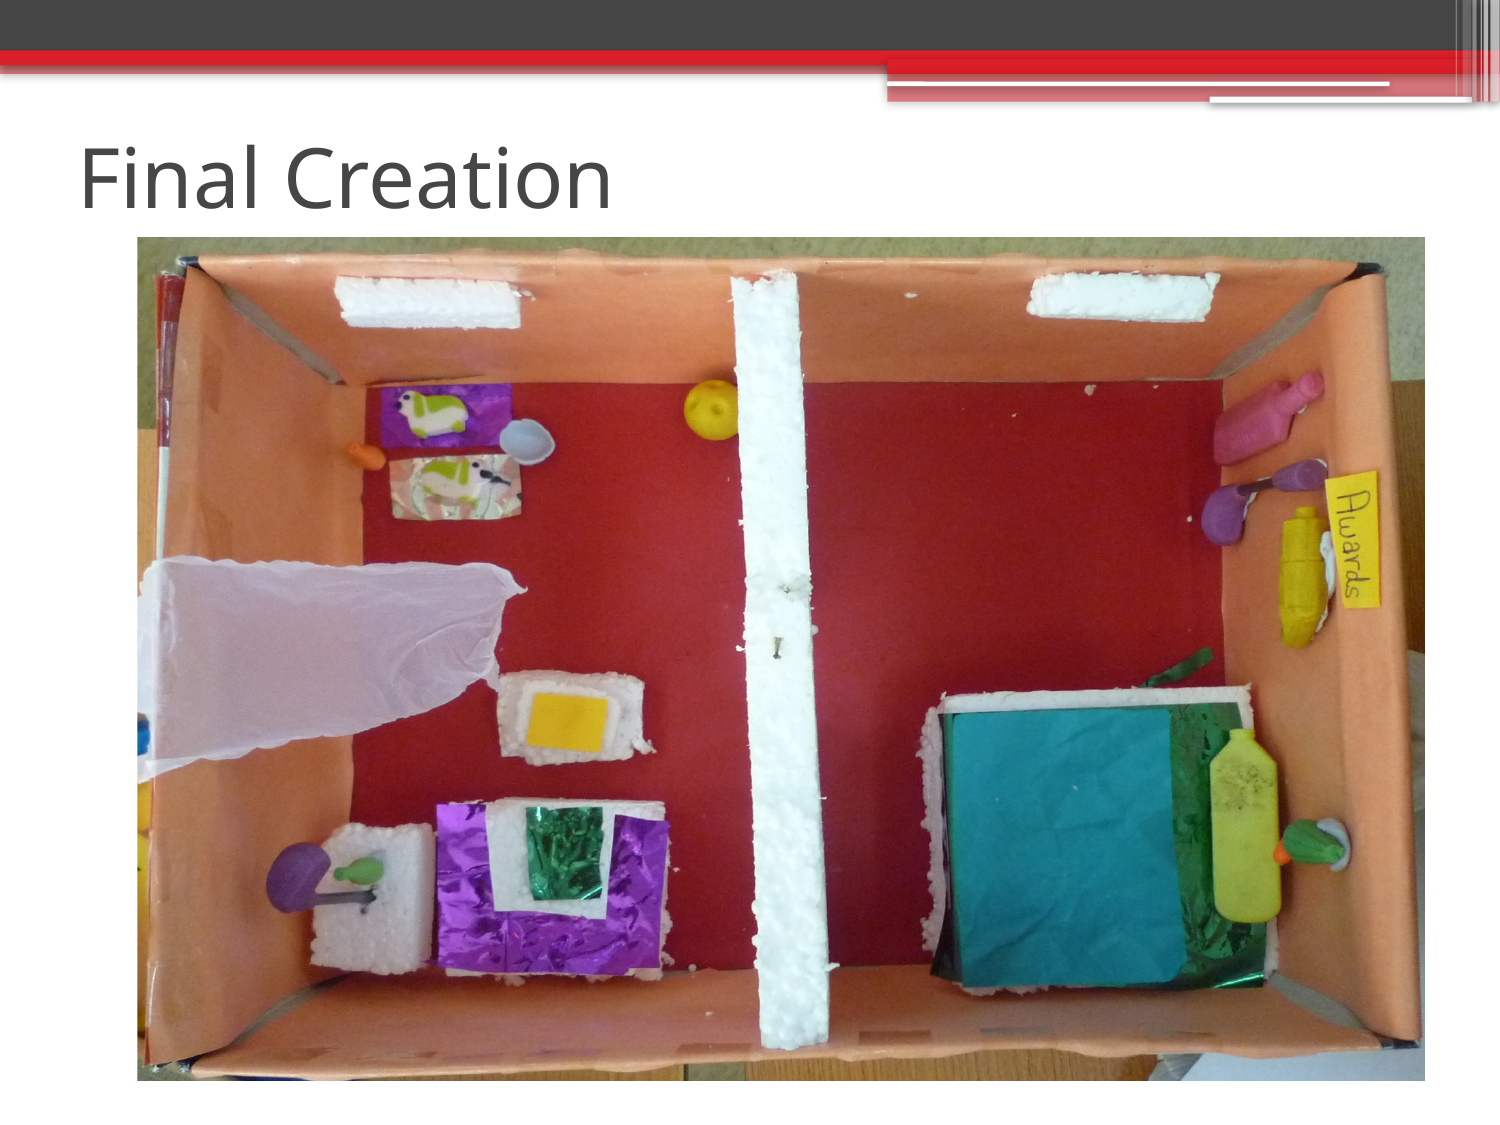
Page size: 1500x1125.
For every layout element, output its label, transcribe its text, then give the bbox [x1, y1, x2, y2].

picture [137, 237, 1426, 1082]
title Final Creation [62, 87, 1413, 263]
